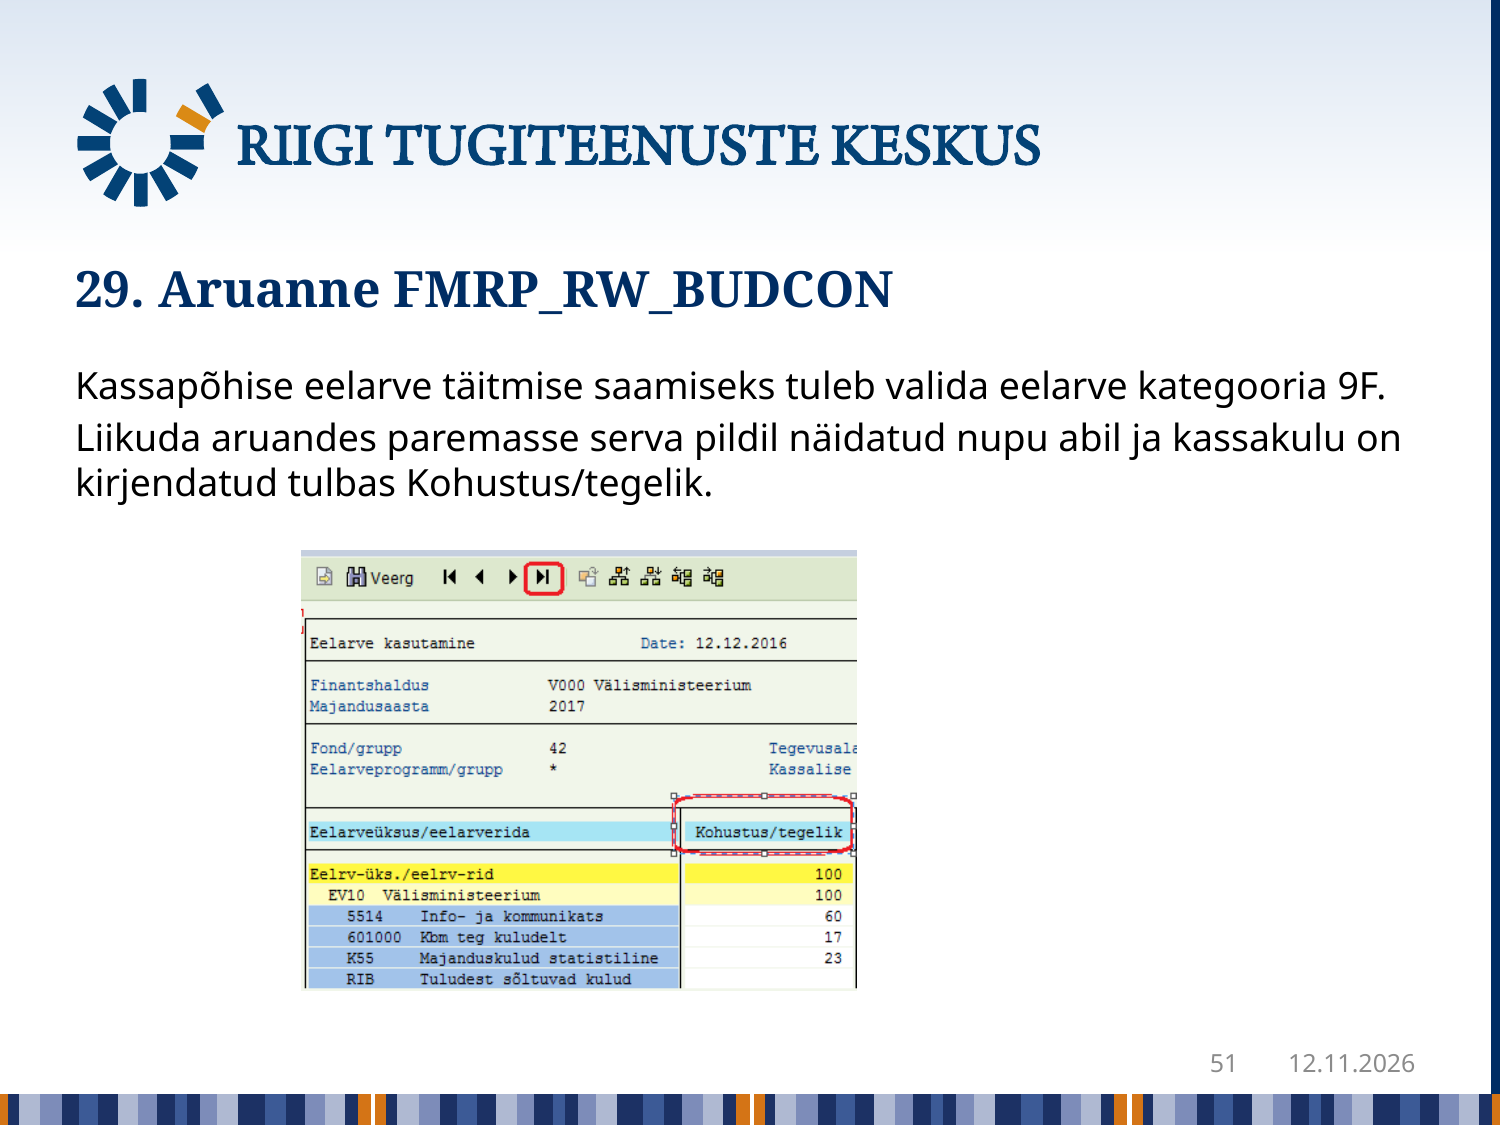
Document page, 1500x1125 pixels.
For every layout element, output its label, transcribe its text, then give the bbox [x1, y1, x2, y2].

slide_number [1269, 1035, 1431, 1095]
picture [300, 550, 857, 991]
list Kassapõhise eelarve täitmise saamiseks tuleb valida eelarve kategooria 9F. Liikuda aruandes paremasse serva pildil näidatud nupu abil ja kassakulu on kirjendatud tulbas Kohustus/tegelik. [75, 361, 1425, 1012]
title 29. Aruanne FMRP_RW_BUDCON [75, 257, 1425, 350]
slide_number 51 [1139, 1035, 1254, 1095]
